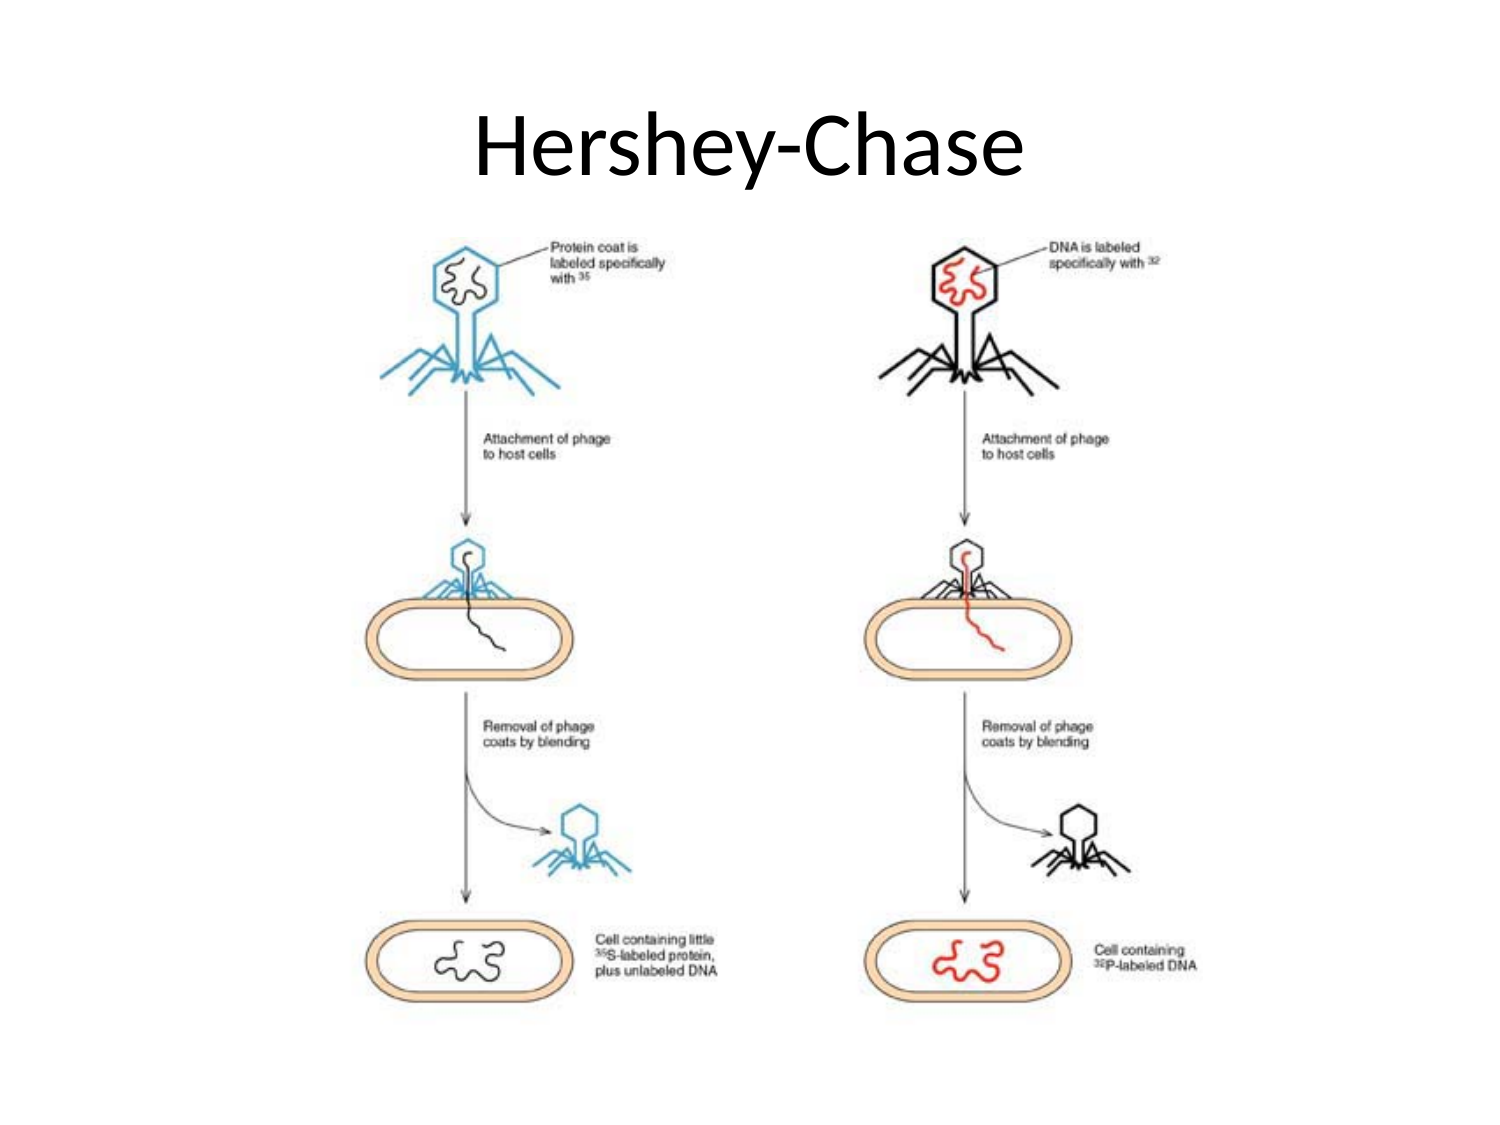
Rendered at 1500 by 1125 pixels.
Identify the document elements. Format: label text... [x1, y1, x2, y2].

picture [324, 237, 1204, 1034]
title Hershey-Chase [75, 45, 1425, 233]
